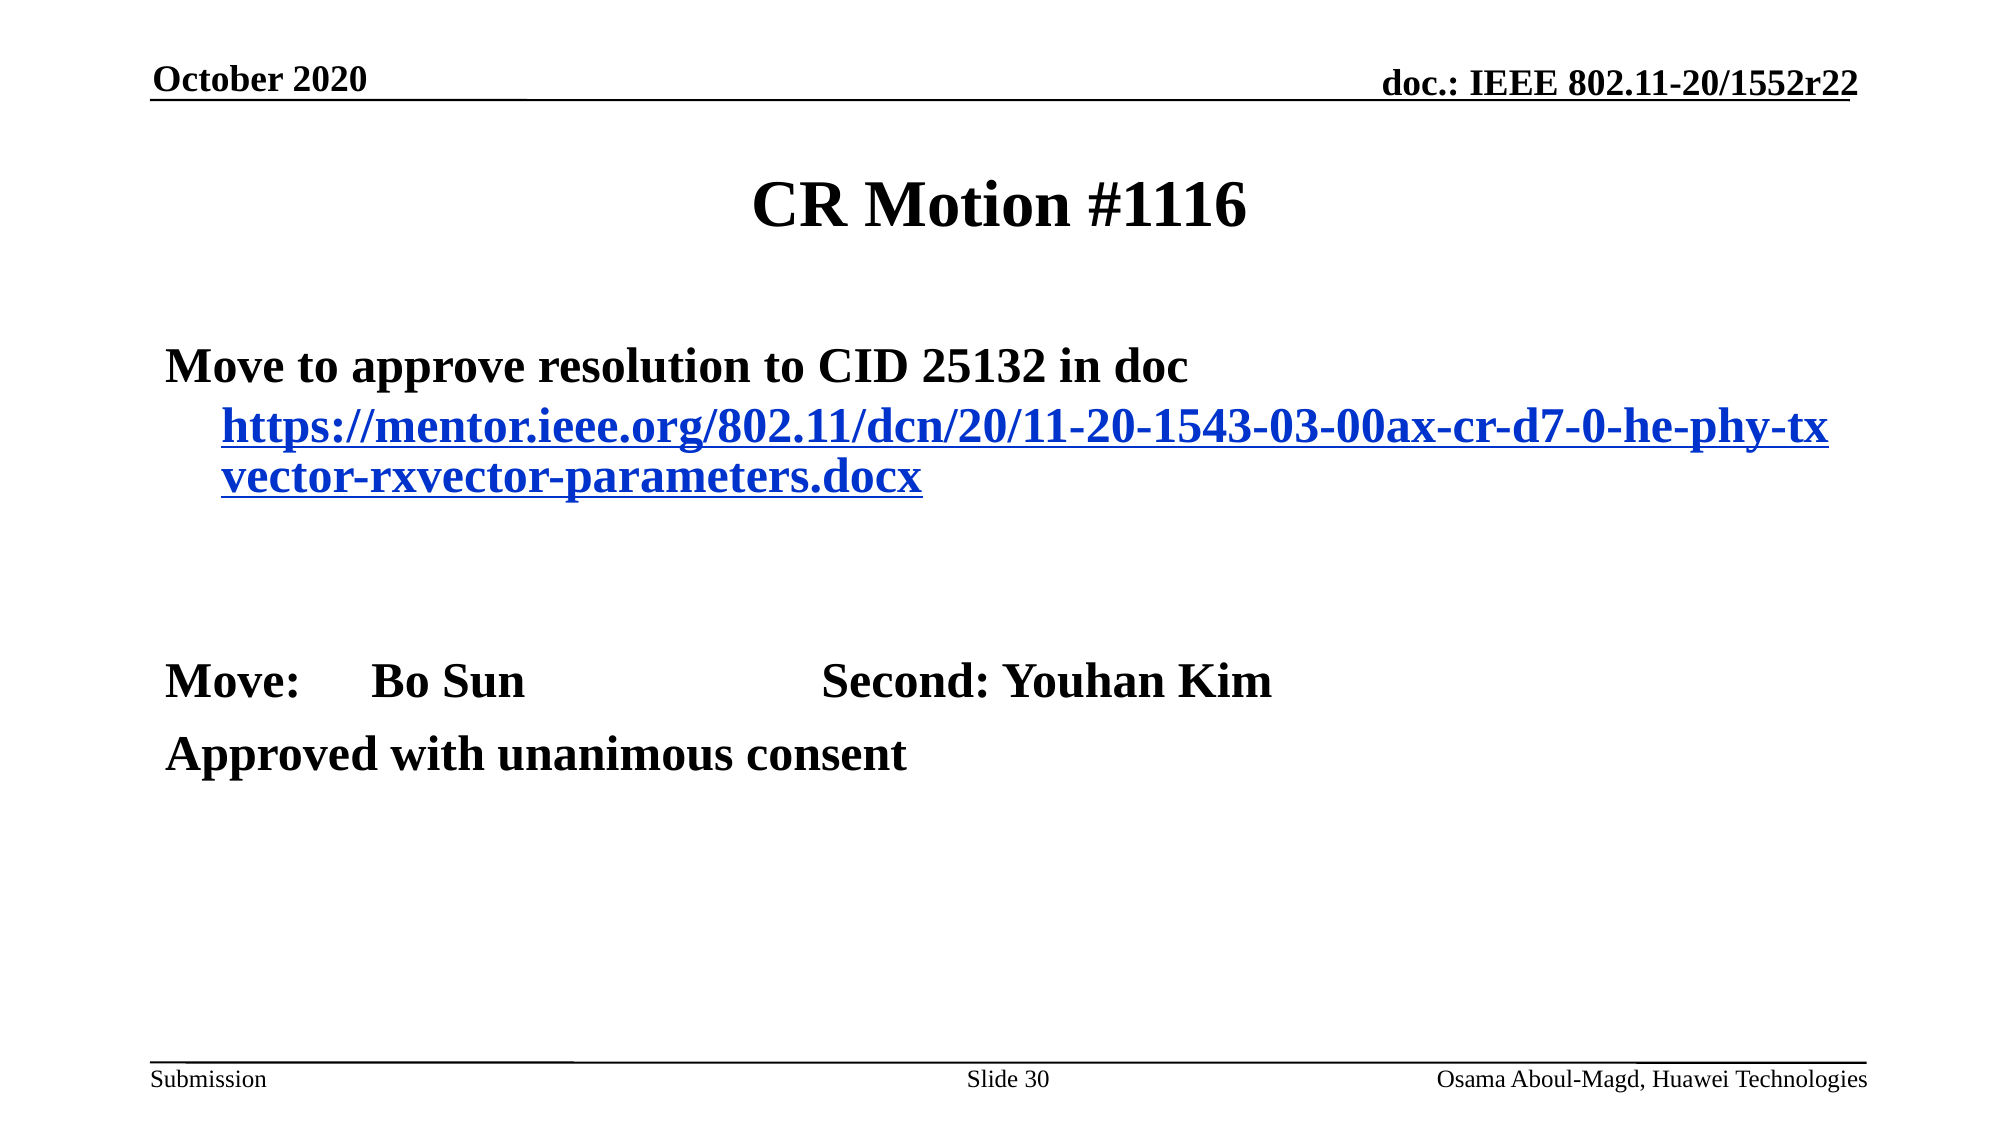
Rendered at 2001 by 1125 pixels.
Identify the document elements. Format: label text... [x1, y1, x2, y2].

slide_number Slide 30 [950, 1061, 1067, 1123]
title CR Motion #1116 [149, 112, 1850, 288]
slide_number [152, 54, 563, 100]
footer Osama Aboul-Magd, Huawei Technologies [1171, 1061, 1869, 1093]
list Move to approve resolution to CID 25132 in doc https://mentor.ieee.org/802.11/dcn/20/11-20-1543-03-00ax-cr-d7-0-he-phy-txvector-rxvector-parameters.docx Move: Bo Sun Second: Youhan Kim Approved with unanimous consent [149, 324, 1850, 1000]
